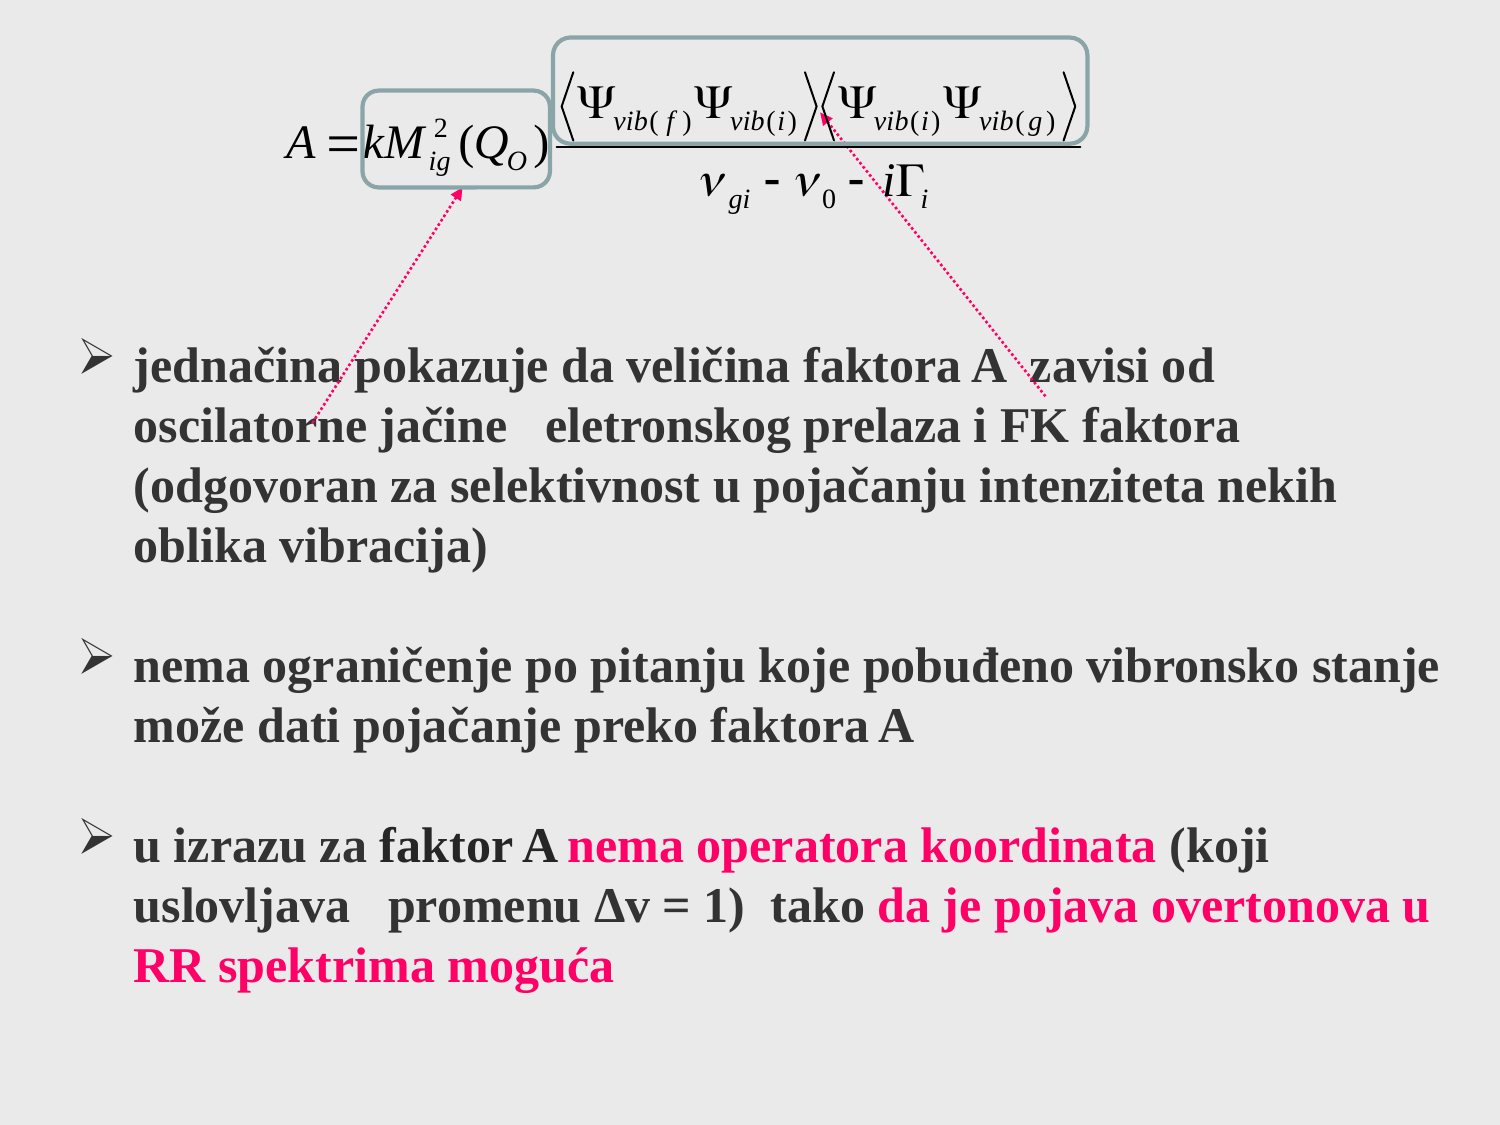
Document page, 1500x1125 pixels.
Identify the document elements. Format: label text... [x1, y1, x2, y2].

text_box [274, 62, 1089, 223]
text_box [550, 35, 1090, 62]
list jednačina pokazuje da veličina faktora A zavisi od oscilatorne jačine eletronskog prelaza i FK faktora (odgovoran za selektivnost u pojačanju intenziteta nekih oblika vibracija) nema ograničenje po pitanju koje pobuđeno vibronsko stanje može dati pojačanje preko faktora A u izrazu za faktor A nema operatora koordinata (koji uslovljava promenu Δv = 1) tako da je pojava overtonova u RR spektrima moguća [62, 324, 1463, 893]
